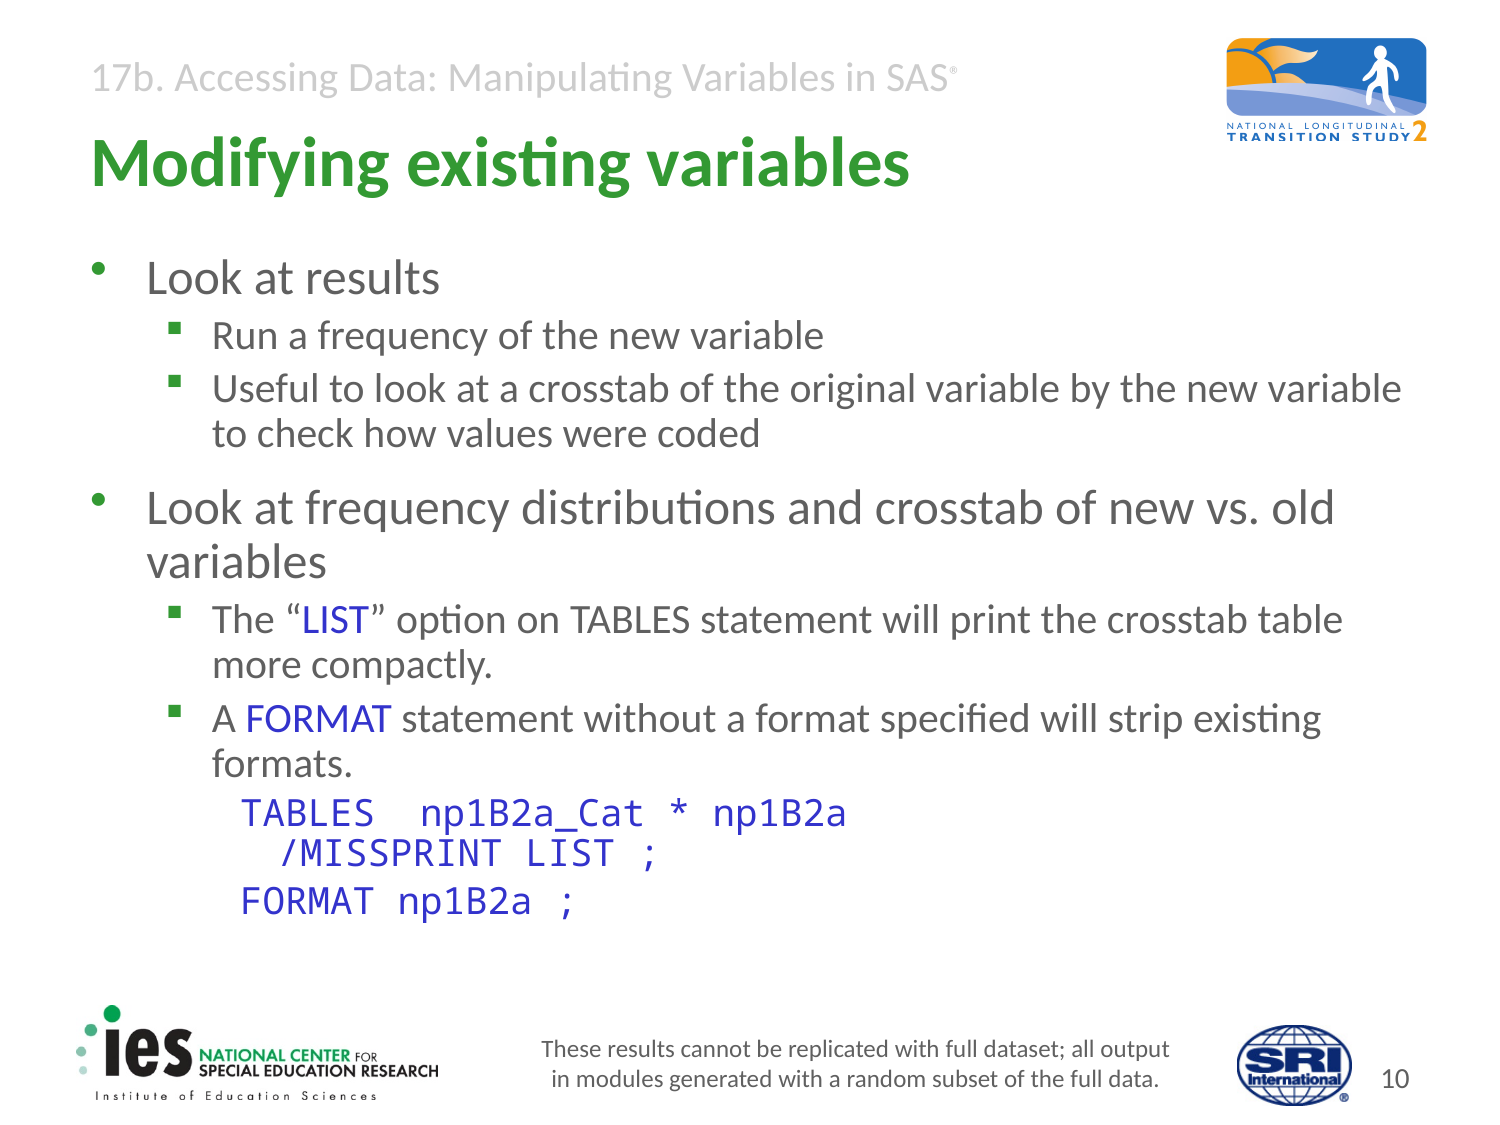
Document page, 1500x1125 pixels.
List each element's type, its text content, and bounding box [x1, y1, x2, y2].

picture [1237, 1025, 1352, 1106]
footer These results cannot be replicated with full dataset; all output in modules generated with a random subset of the full data. [437, 1024, 1276, 1104]
list Look at results Run a frequency of the new variable Useful to look at a crosstab of the original variable by the new variable to check how values were coded Look at frequency distributions and crosstab of new vs. old variables The “LIST” option on TABLES statement will print the crosstab table more compactly. A FORMAT statement without a format specified will strip existing formats. TABLES np1B2a_Cat * np1B2a /MISSPRINT LIST ; FORMAT np1B2a ; [74, 243, 1426, 987]
title Modifying existing variables [74, 90, 1426, 226]
slide_number 9 [1321, 1051, 1426, 1125]
picture [76, 1005, 438, 1100]
